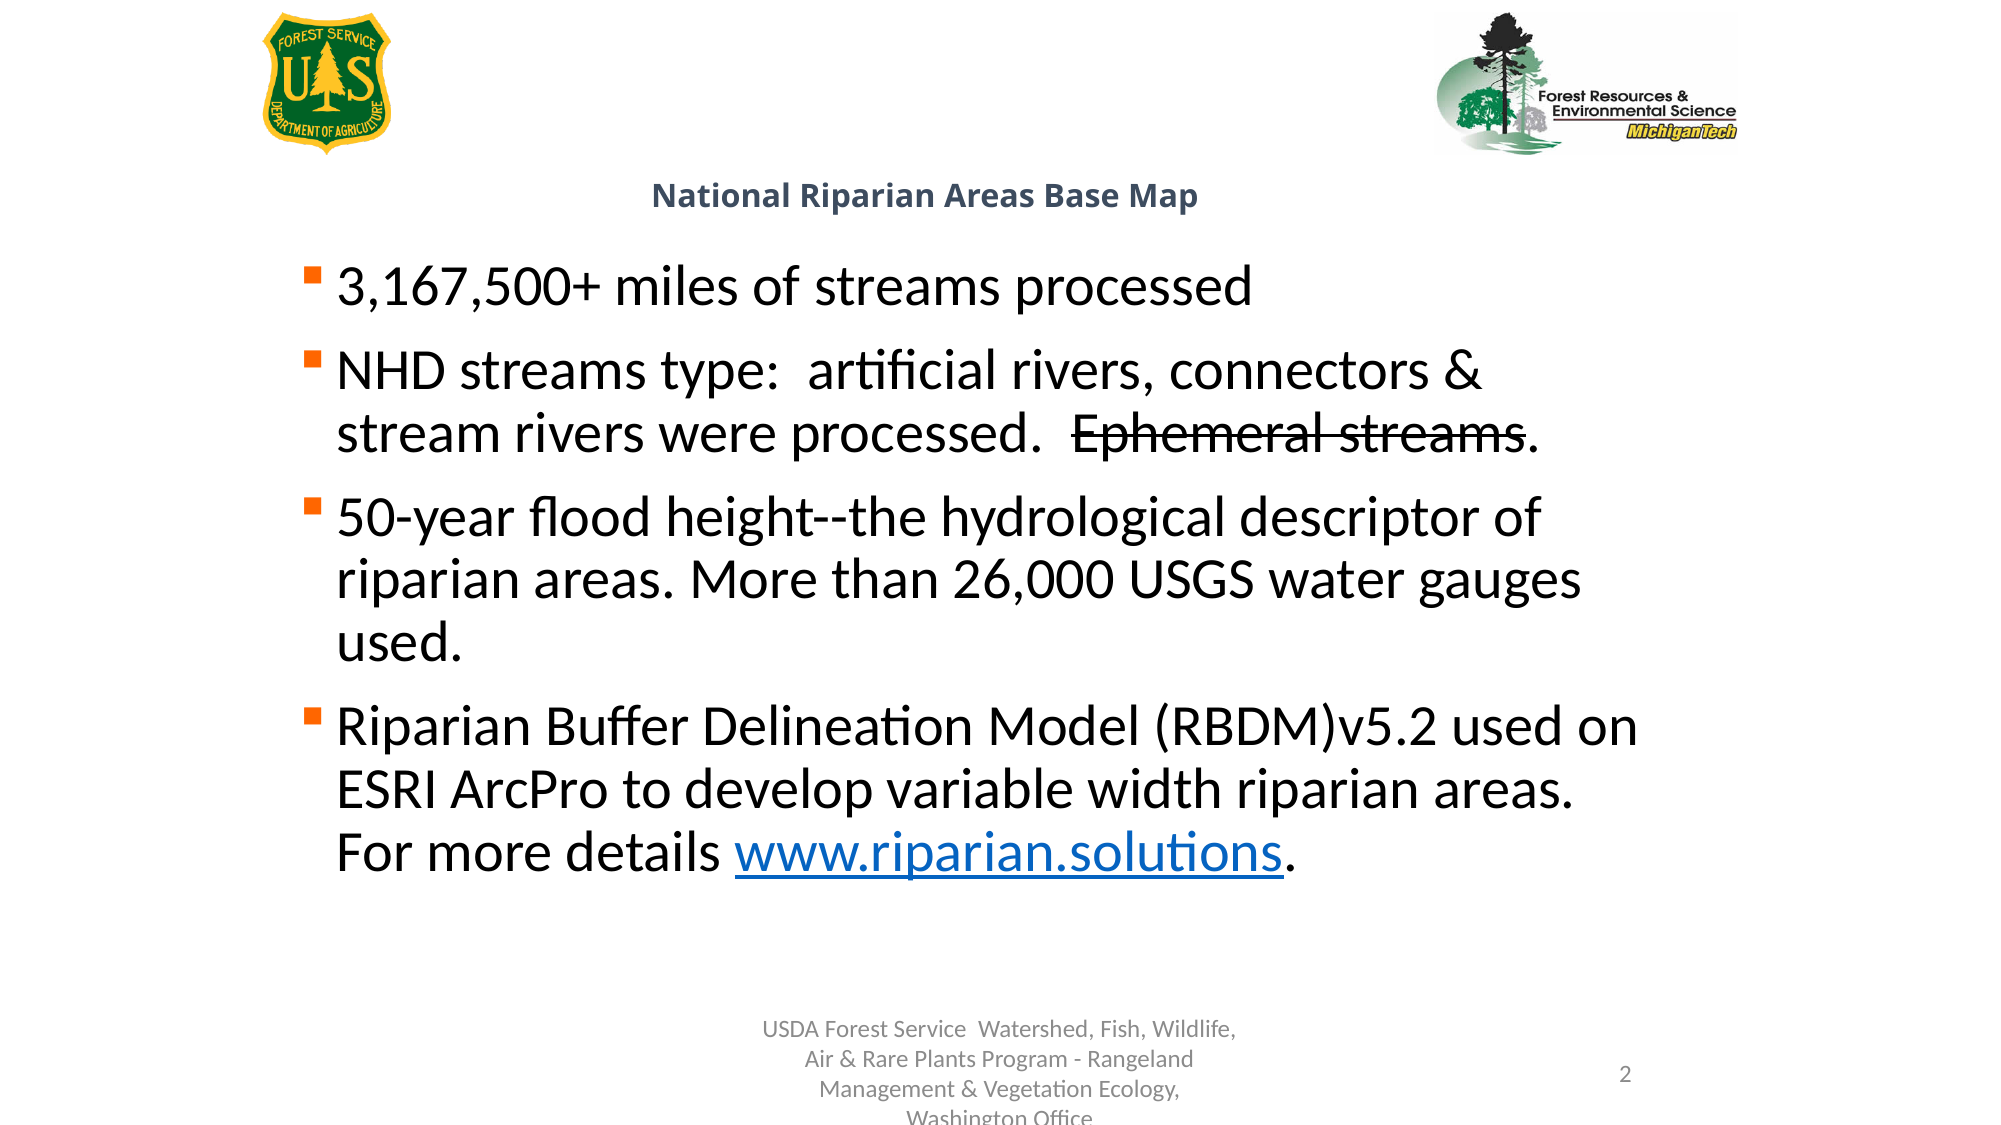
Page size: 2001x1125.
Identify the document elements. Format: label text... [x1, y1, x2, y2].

slide_number 2 [1309, 1042, 1647, 1103]
picture [1434, 12, 1738, 155]
title National Riparian Areas Base Map [249, 171, 1600, 326]
list 3,167,500+ miles of streams processed NHD streams type: artificial rivers, connectors & stream rivers were processed. Ephemeral streams. 50-year flood height--the hydrological descriptor of riparian areas. More than 26,000 USGS water gauges used. Riparian Buffer Delineation Model (RBDM)v5.2 used on ESRI ArcPro to develop variable width riparian areas. For more details www.riparian.solutions. [284, 247, 1658, 1103]
footer USDA Forest Service Watershed, Fish, Wildlife, Air & Rare Plants Program - Rangeland Management & Vegetation Ecology, Washington Office [746, 1042, 1254, 1103]
picture [262, 12, 391, 155]
